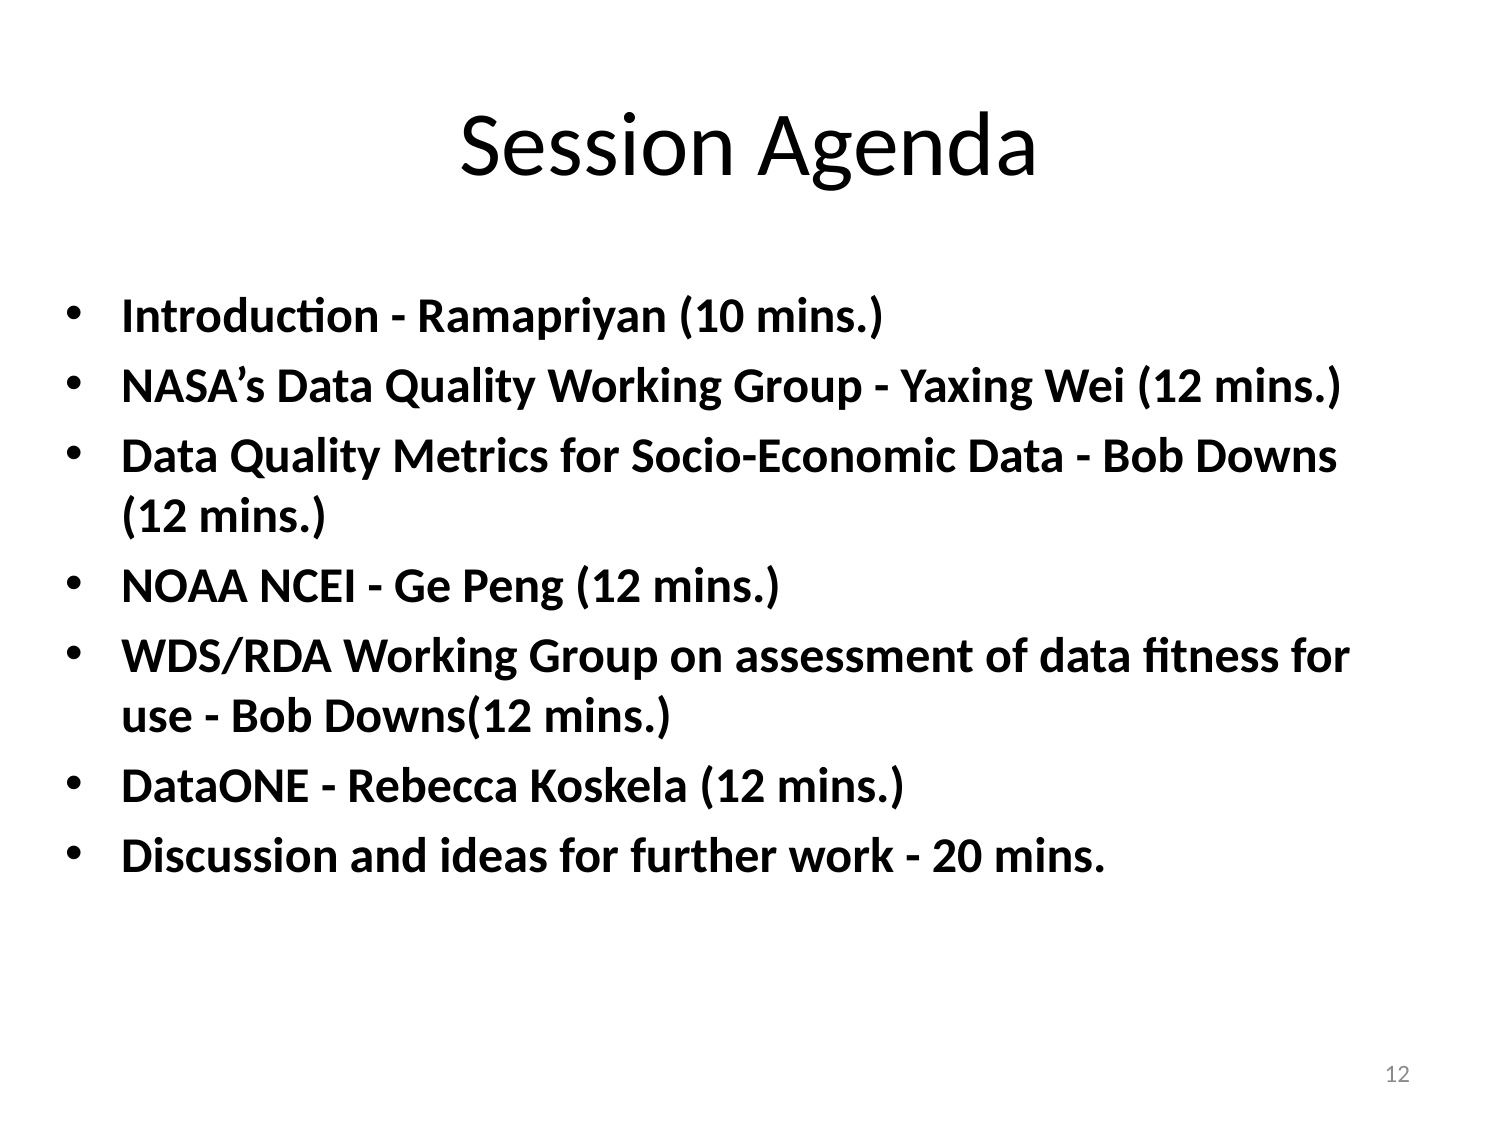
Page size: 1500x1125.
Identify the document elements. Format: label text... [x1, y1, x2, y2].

title Session Agenda [75, 45, 1425, 233]
slide_number 12 [1074, 1042, 1425, 1103]
list Introduction - Ramapriyan (10 mins.) NASA’s Data Quality Working Group - Yaxing Wei (12 mins.) Data Quality Metrics for Socio-Economic Data - Bob Downs (12 mins.) NOAA NCEI - Ge Peng (12 mins.) WDS/RDA Working Group on assessment of data fitness for use - Bob Downs(12 mins.) DataONE - Rebecca Koskela (12 mins.) Discussion and ideas for further work - 20 mins. [50, 275, 1400, 938]
